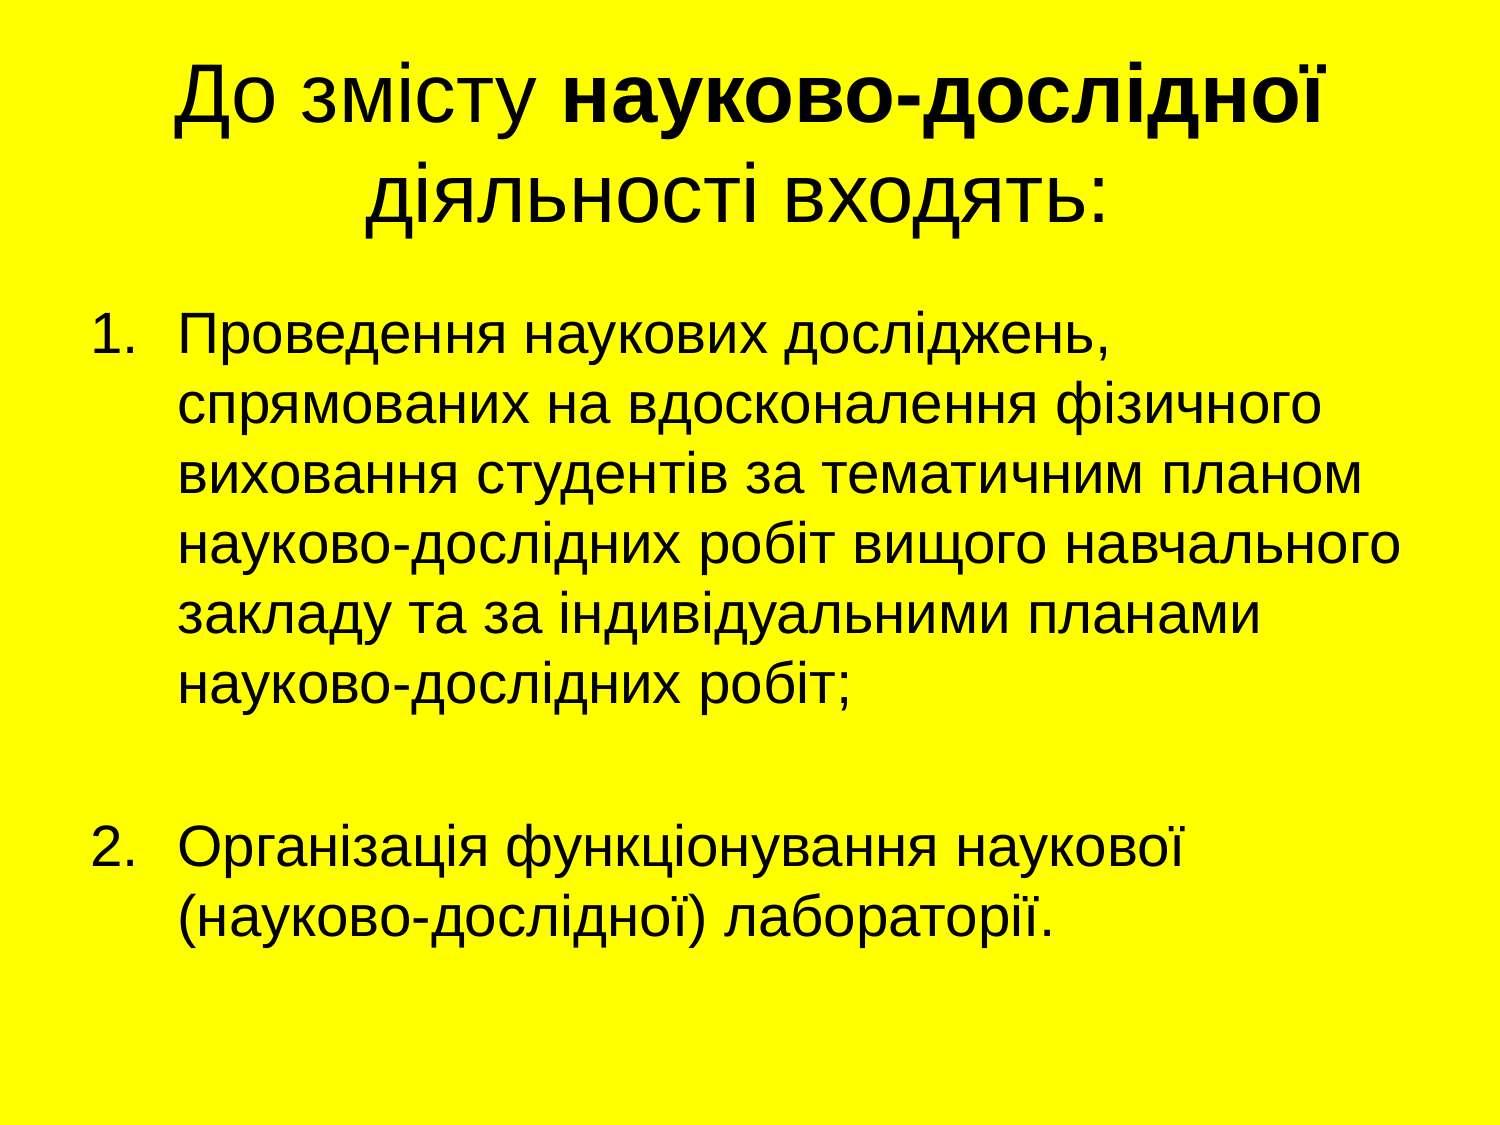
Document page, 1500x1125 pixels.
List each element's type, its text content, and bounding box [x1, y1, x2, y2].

list Проведення наукових досліджень, спрямованих на вдосконалення фізичного виховання студентів за тематичним планом науково-дослідних робіт вищого навчального закладу та за індивідуальними планами науково-дослідних робіт; Організація функціонування наукової (науково-дослідної) лабораторії. [75, 287, 1425, 1030]
title До змісту науково-дослідної діяльності входять: [75, 45, 1425, 233]
